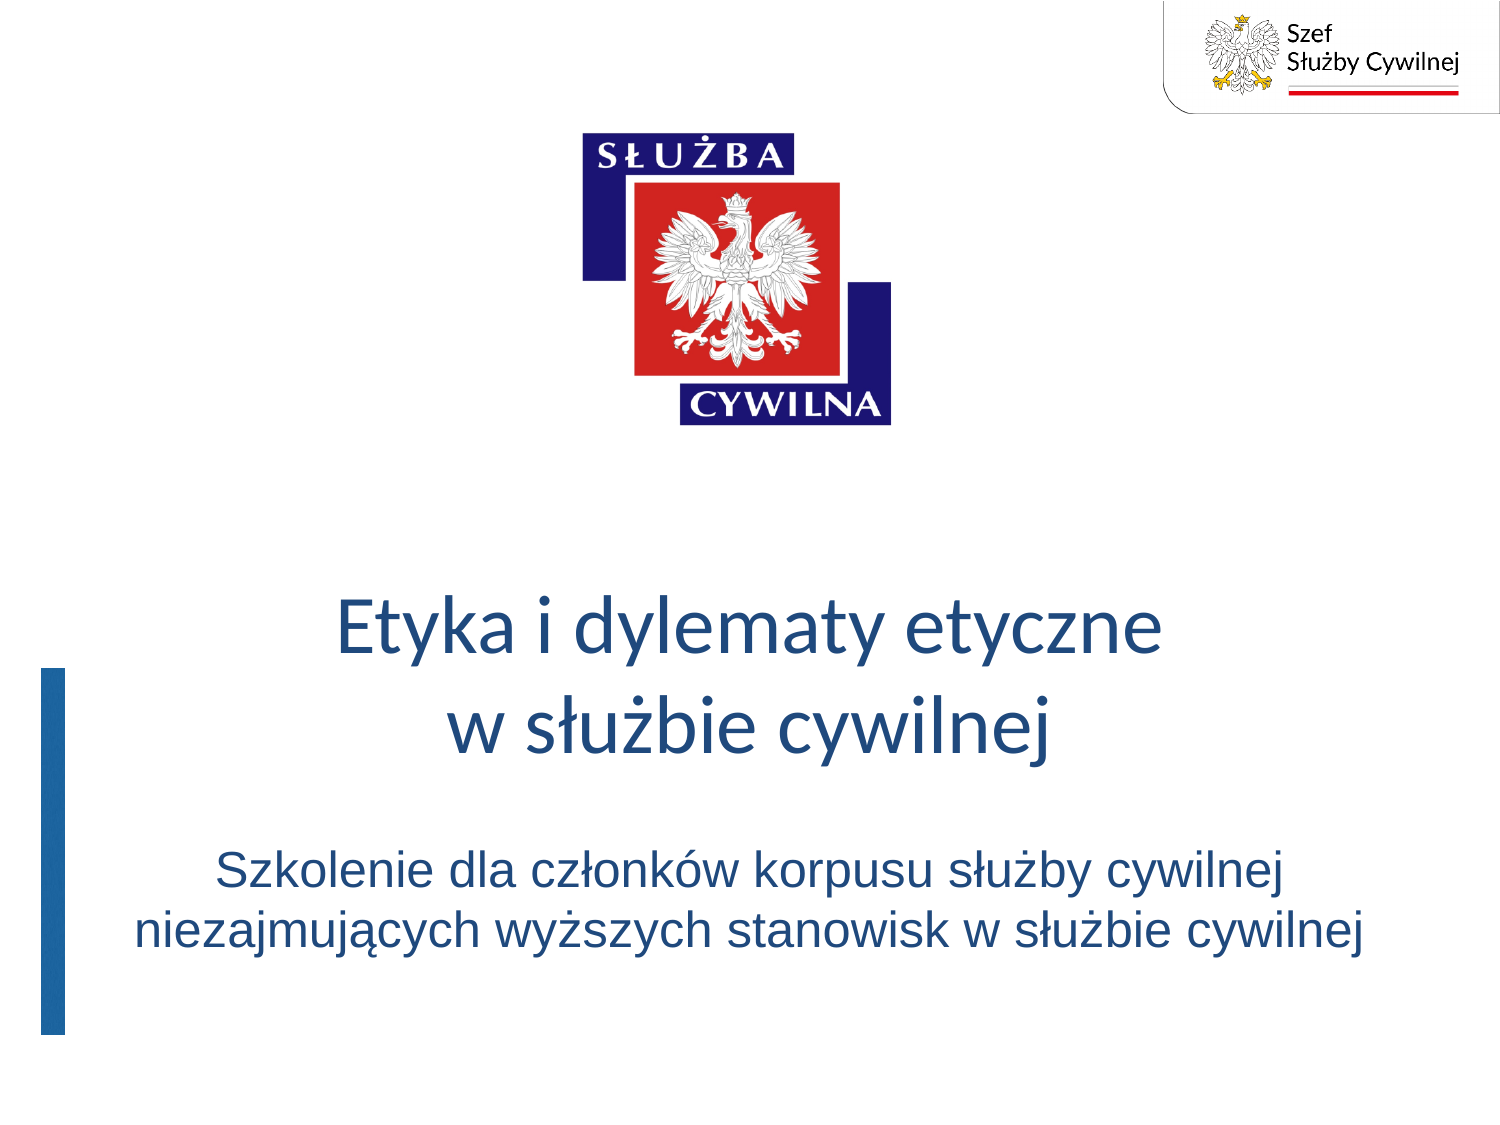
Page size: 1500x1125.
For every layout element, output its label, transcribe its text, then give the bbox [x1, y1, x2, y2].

title Etyka i dylematy etyczne w służbie cywilnej [112, 562, 1388, 787]
picture [561, 113, 912, 445]
picture [1163, 0, 1500, 114]
picture [41, 668, 65, 1035]
subtitle Szkolenie dla członków korpusu służby cywilnej niezajmujących wyższych stanowisk w służbie cywilnej [112, 798, 1388, 996]
